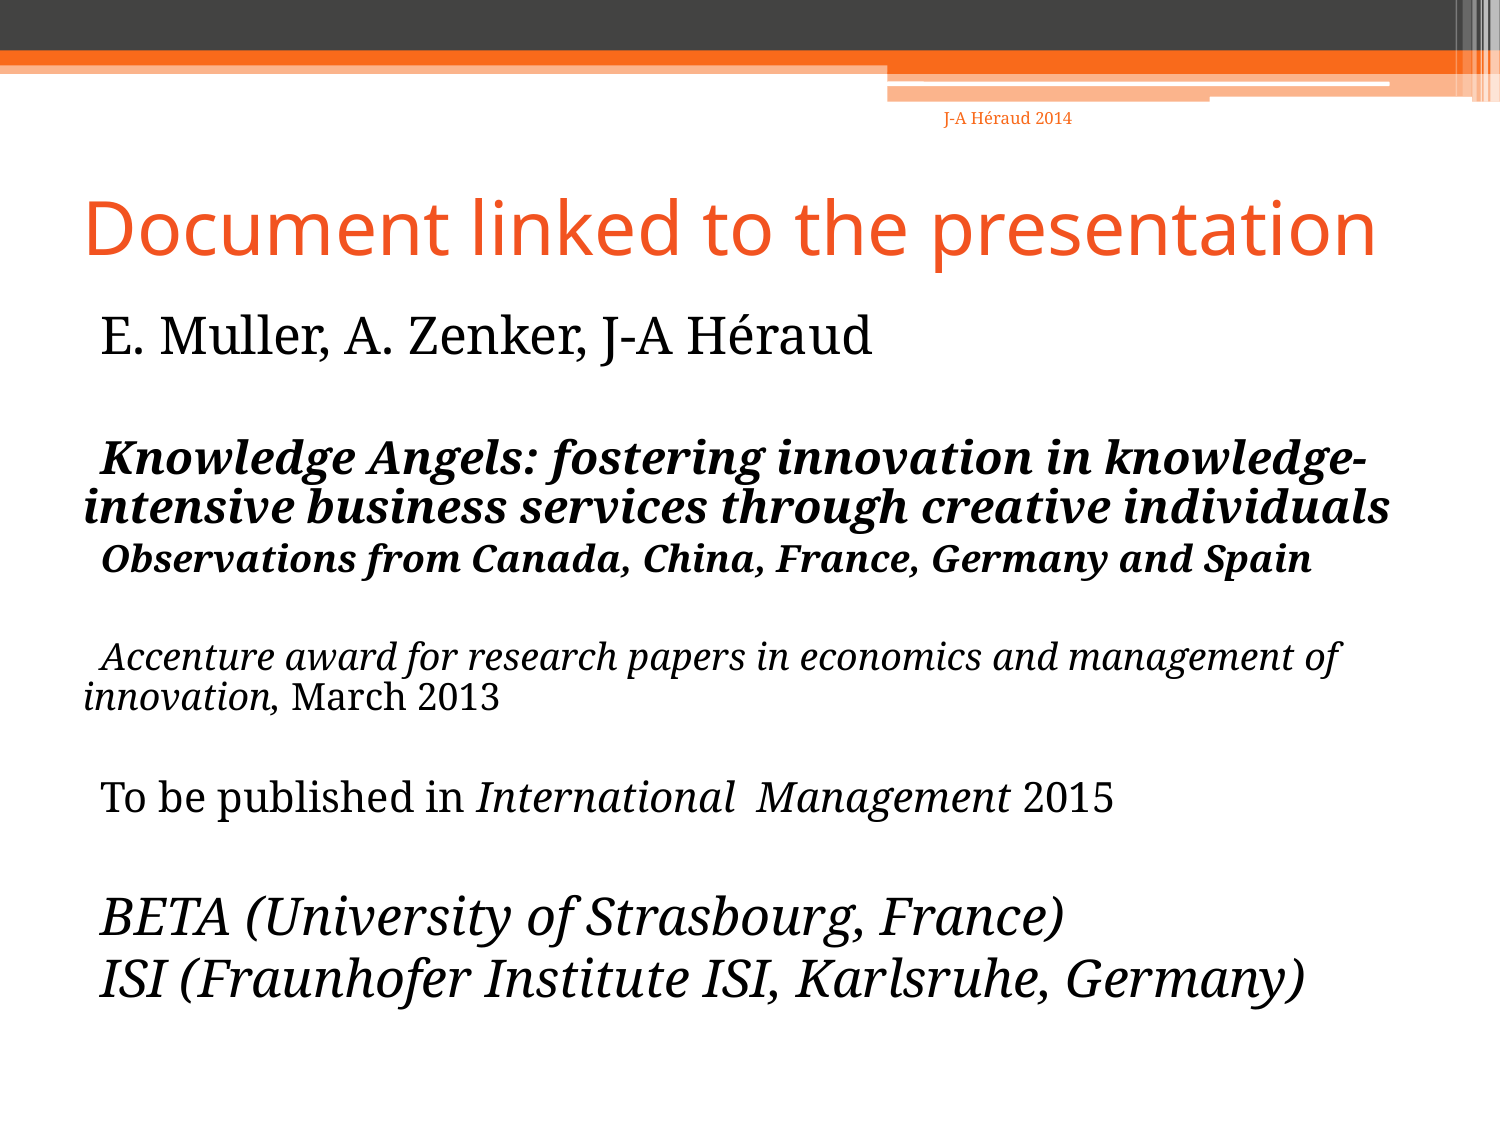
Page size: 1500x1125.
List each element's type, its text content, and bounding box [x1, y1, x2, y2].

list E. Muller, A. Zenker, J-A Héraud Knowledge Angels: fostering innovation in knowledge-intensive business services through creative individuals Observations from Canada, China, France, Germany and Spain Accenture award for research papers in economics and management of innovation, March 2013 To be published in International Management 2015 BETA (University of Strasbourg, France) ISI (Fraunhofer Institute ISI, Karlsruhe, Germany) [74, 302, 1426, 1079]
title Document linked to the presentation [74, 160, 1426, 292]
text_box J-A Héraud 2014 [862, 100, 1080, 136]
